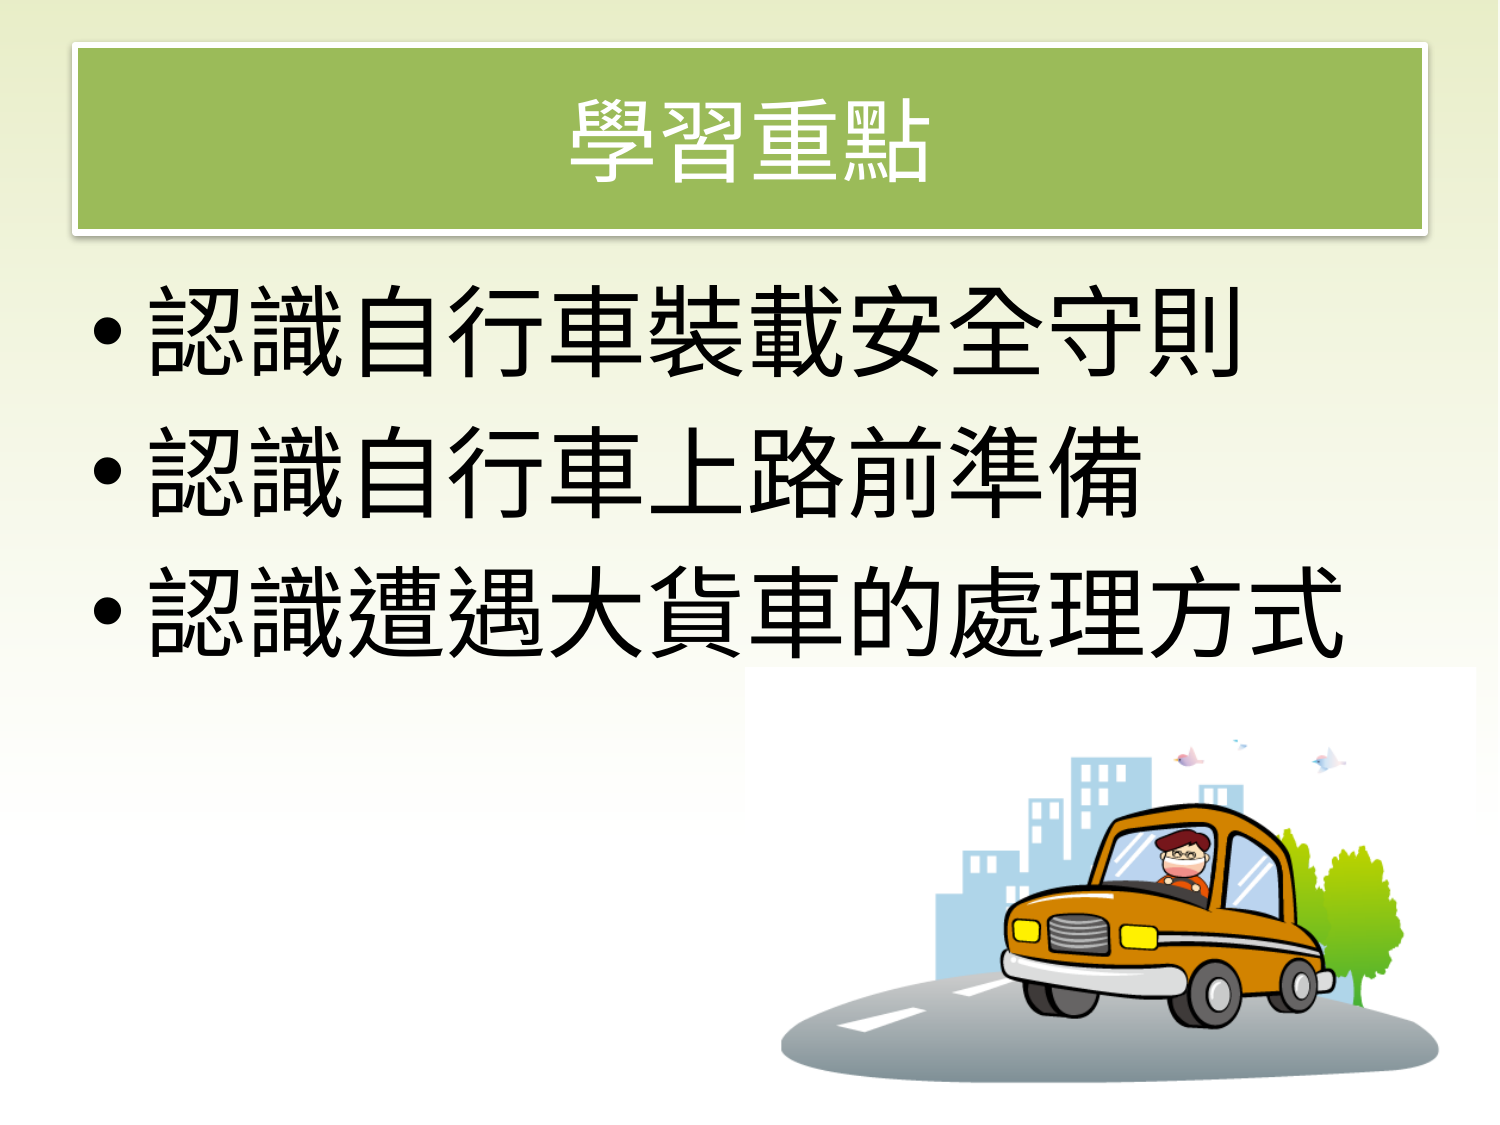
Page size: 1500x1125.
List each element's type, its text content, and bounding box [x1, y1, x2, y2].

list 認識自行車裝載安全守則 認識自行車上路前準備 認識遭遇大貨車的處理方式 [75, 262, 1425, 1005]
picture [0, 0, 1500, 1125]
title 學習重點 [72, 42, 1428, 236]
